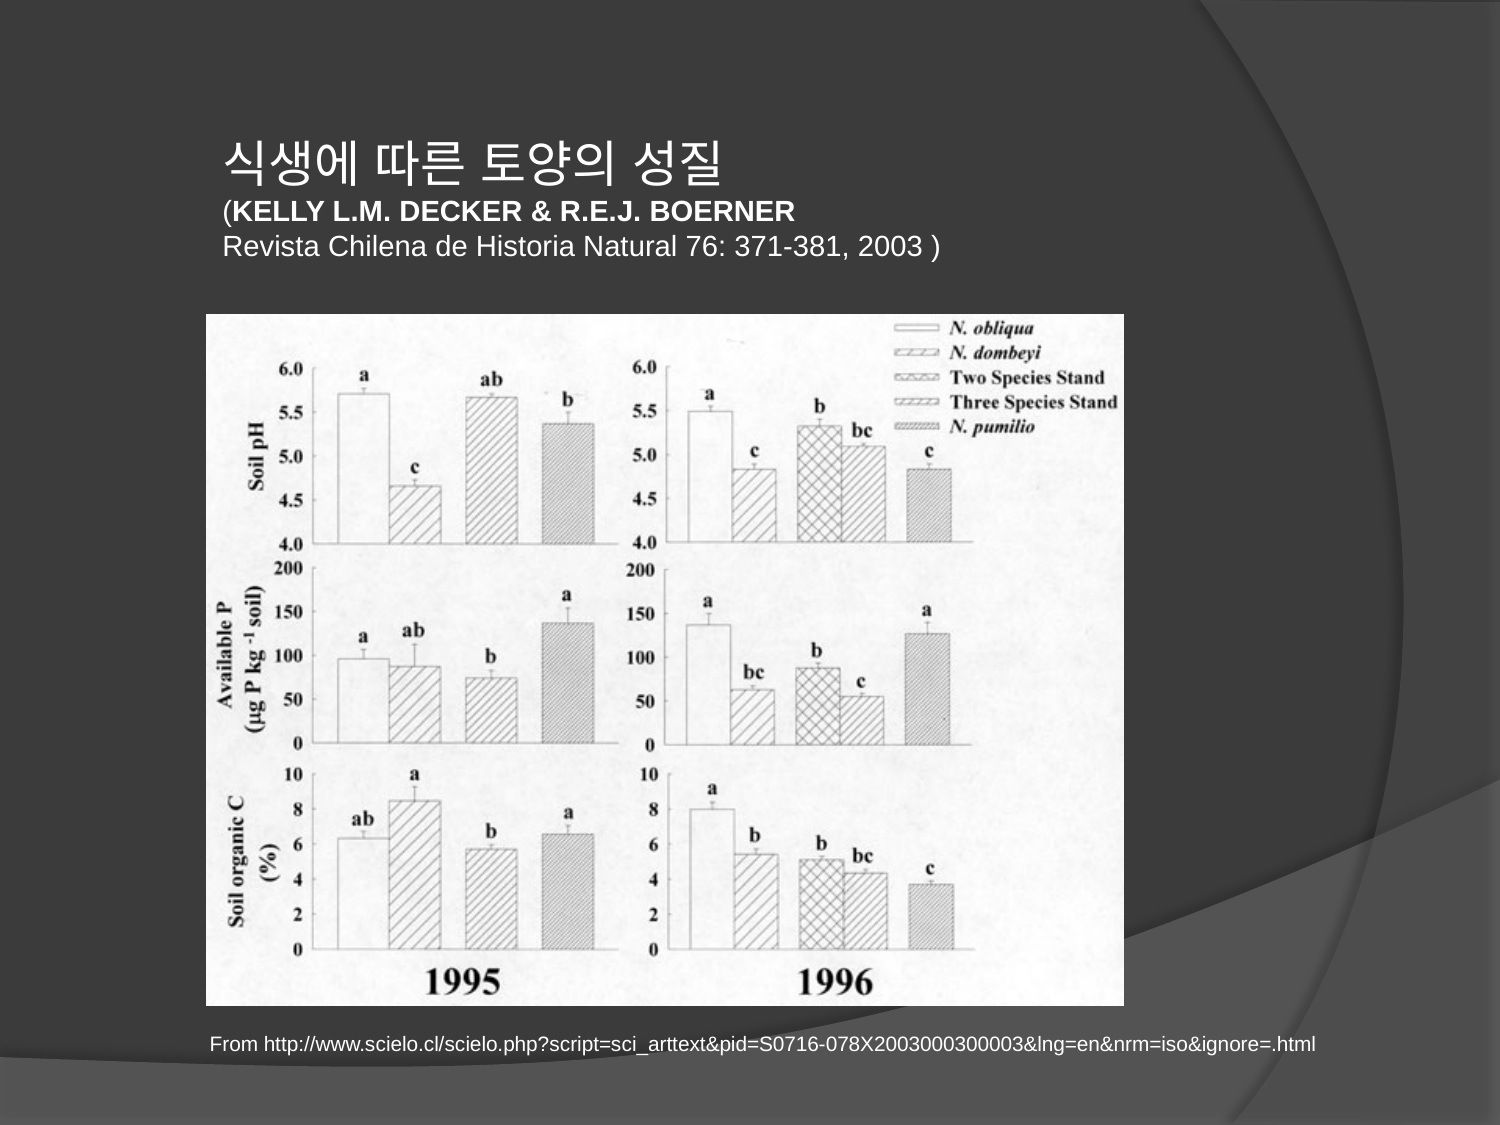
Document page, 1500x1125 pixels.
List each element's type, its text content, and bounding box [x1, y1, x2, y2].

text_box 식생에 따른 토양의 성질 (KELLY L.M. DECKER & R.E.J. BOERNER Revista Chilena de Historia Natural 76: 371-381, 2003 ) [207, 125, 958, 271]
text_box From http://www.scielo.cl/scielo.php?script=sci_arttext&pid=S0716-078X2003000300003&lng=en&nrm=iso&ignore=.html [194, 1023, 1424, 1063]
picture [206, 314, 1125, 1006]
